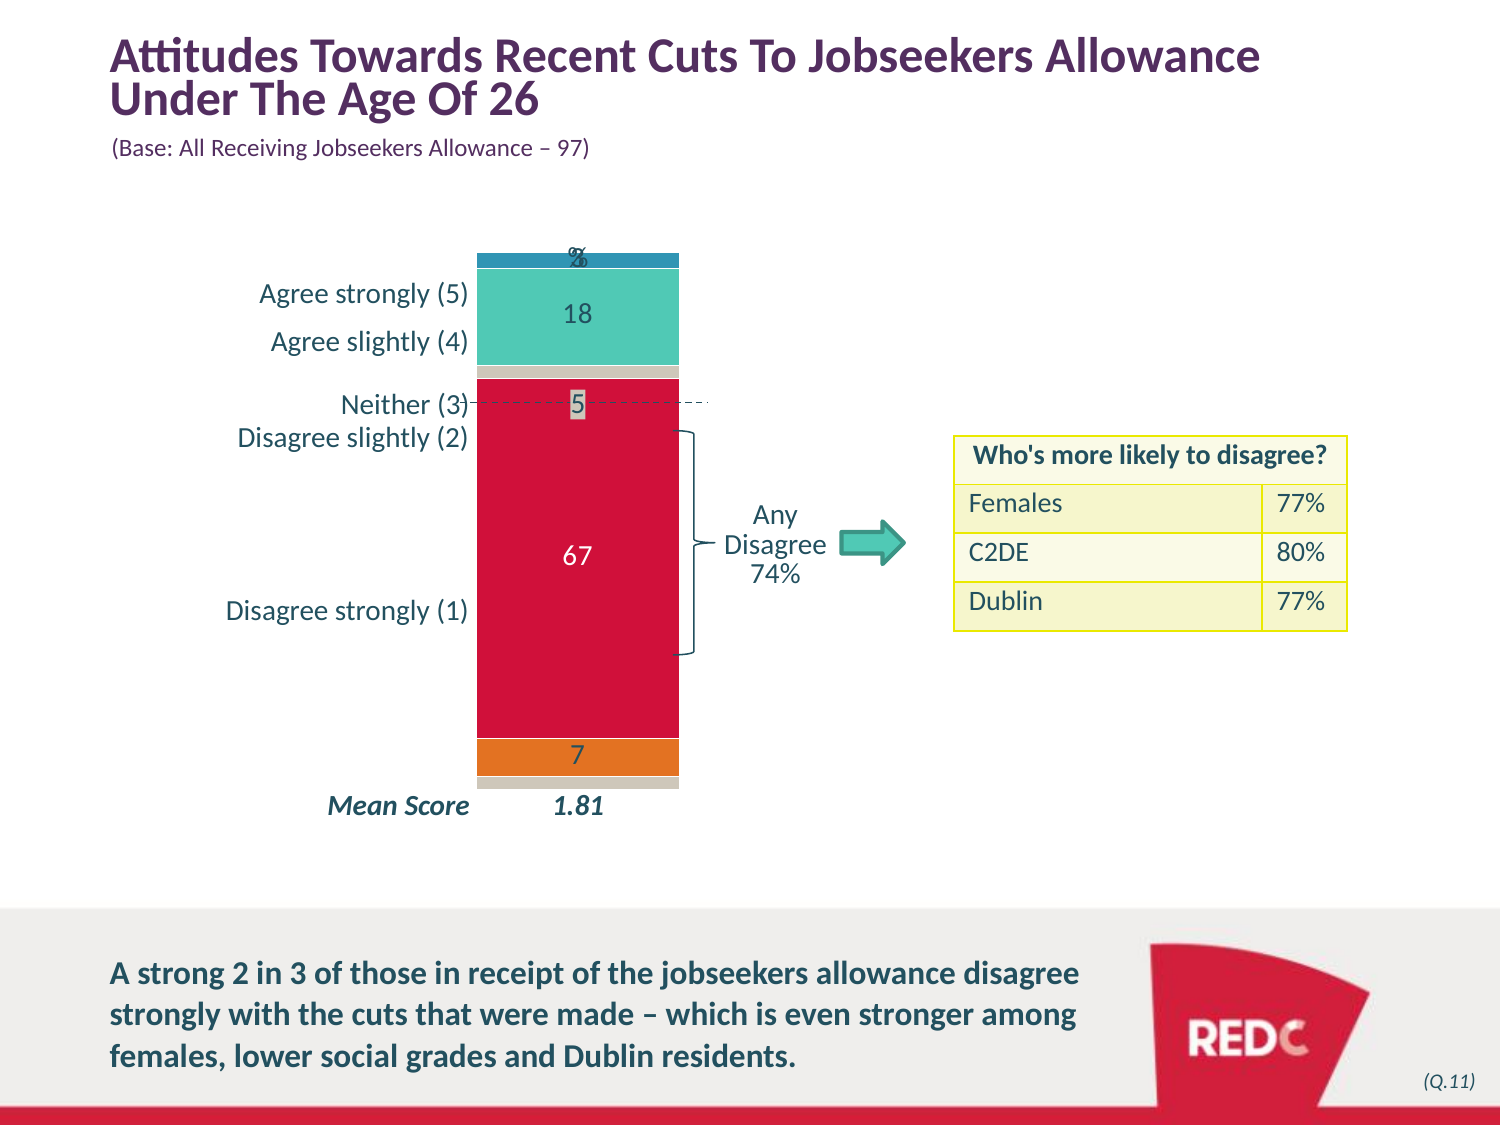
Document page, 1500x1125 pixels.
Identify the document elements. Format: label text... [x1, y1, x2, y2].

text_box (Q.11) [1422, 1067, 1476, 1093]
table_cell 77% [1263, 485, 1346, 532]
table_cell 80% [1263, 534, 1346, 581]
text_box Disagree strongly (1) [225, 596, 414, 627]
text_box Disagree slightly (2) [237, 423, 414, 454]
table_cell Females [955, 485, 1261, 532]
list A strong 2 in 3 of those in receipt of the jobseekers allowance disagree strongly with the cuts that were made – which is even stronger among females, lower social grades and Dublin residents. [94, 941, 1158, 1075]
table_cell Dublin [955, 583, 1261, 630]
text_box [839, 519, 906, 567]
text_box Agree strongly (5) [259, 279, 414, 310]
text_box 1.81 [551, 808, 605, 822]
text_box Agree slightly (4) [270, 327, 414, 358]
text_box Neither (3) [340, 390, 414, 421]
picture [0, 0, 1500, 1125]
table_header Who's more likely to disagree? [955, 437, 1346, 484]
text_box Any Disagree 74% [741, 500, 827, 590]
chart [419, 241, 737, 802]
text_box Mean Score [327, 791, 470, 822]
list (Base: All Receiving Jobseekers Allowance – 97) [96, 112, 1005, 182]
table_cell 77% [1263, 583, 1346, 630]
title Attitudes Towards Recent Cuts To Jobseekers Allowance Under The Age Of 26 [94, 52, 1395, 111]
table_cell C2DE [955, 534, 1261, 581]
